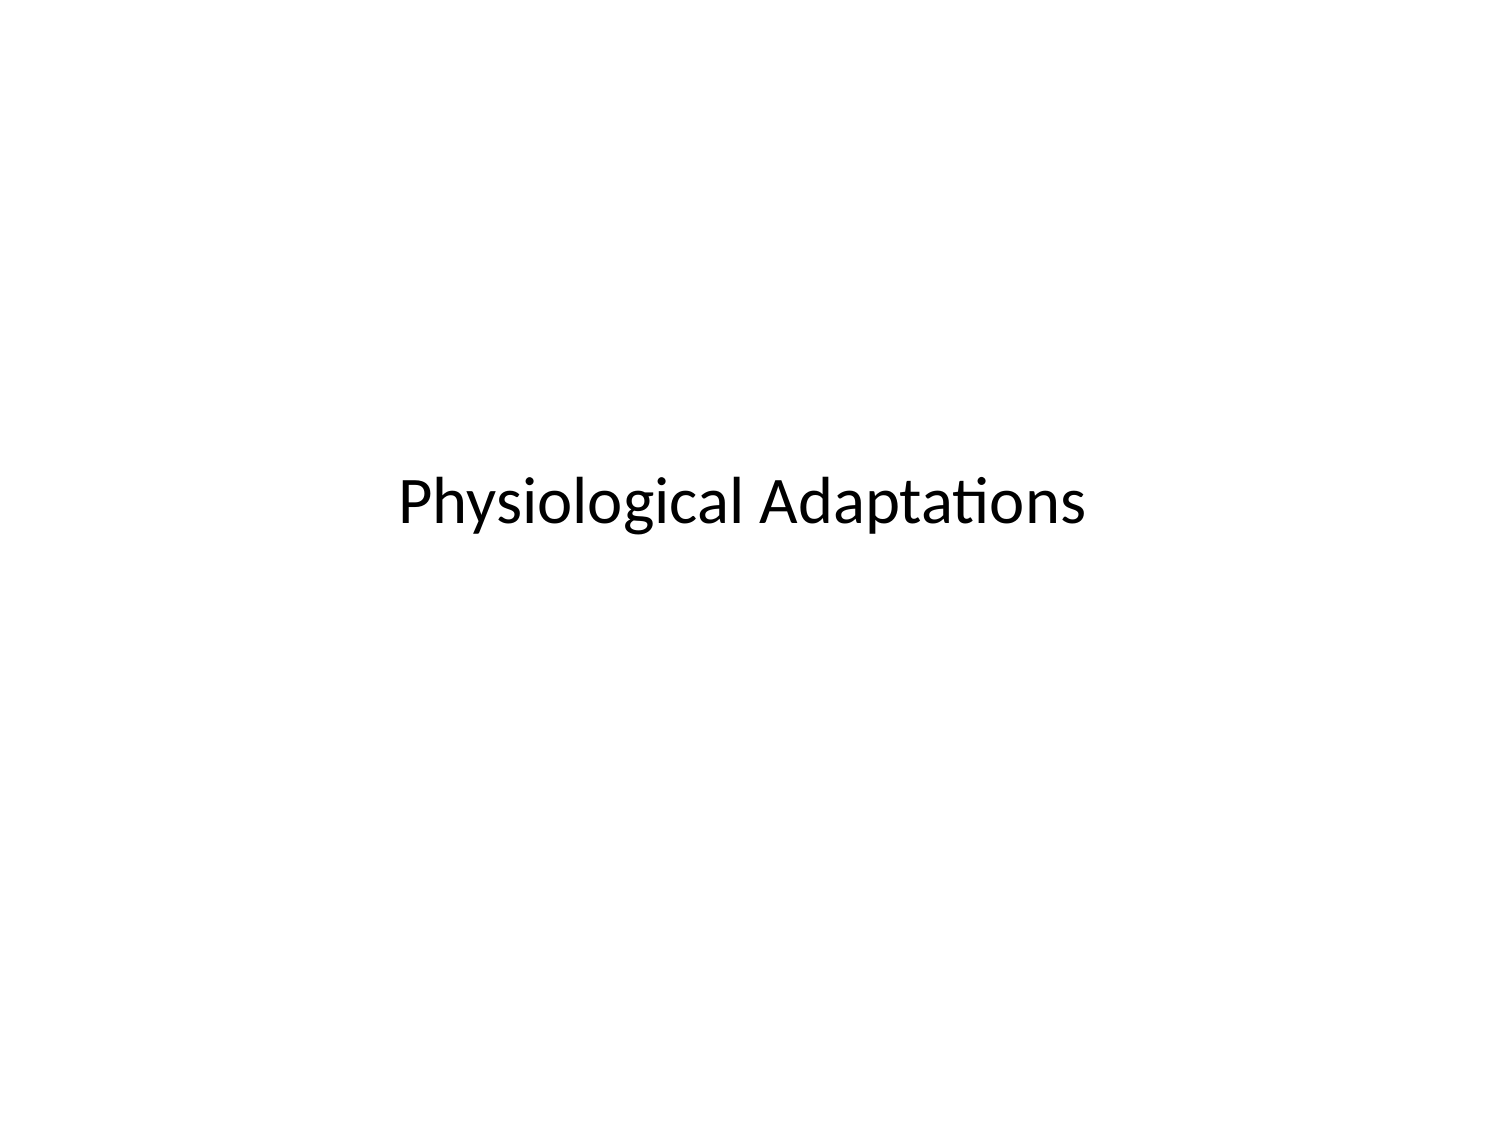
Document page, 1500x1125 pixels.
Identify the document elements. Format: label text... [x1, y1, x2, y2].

list Physiological Adaptations [75, 262, 1425, 1005]
